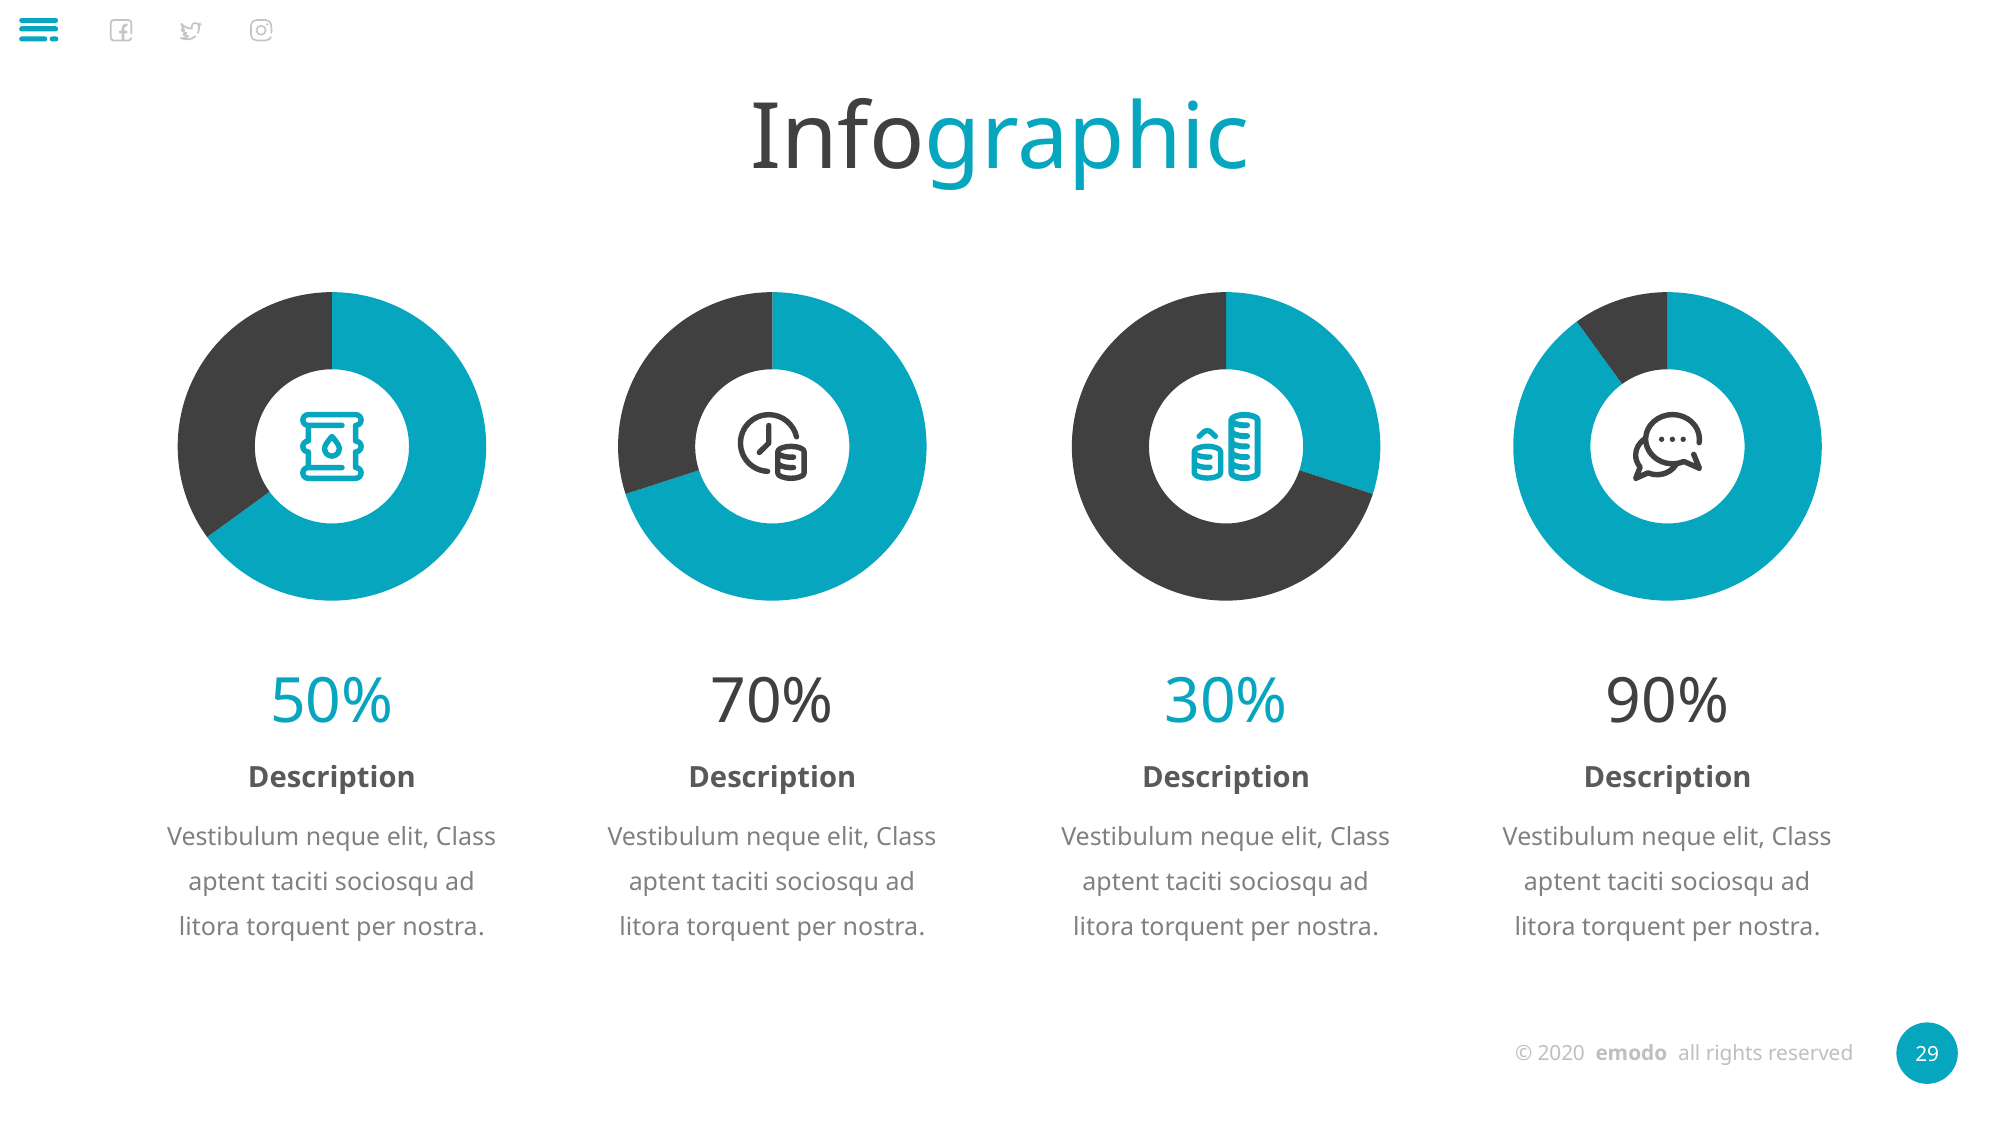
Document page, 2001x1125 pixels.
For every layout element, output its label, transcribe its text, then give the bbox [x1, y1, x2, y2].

text_box Description [247, 741, 417, 794]
text_box Vestibulum neque elit, Class aptent taciti sociosqu ad litora torquent per nostra. [600, 805, 944, 941]
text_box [19, 17, 273, 42]
text_box Vestibulum neque elit, Class aptent taciti sociosqu ad litora torquent per nostra. [160, 805, 504, 941]
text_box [1523, 1022, 1958, 1084]
text_box Description [1583, 740, 1752, 794]
text_box 70% [695, 652, 849, 743]
text_box Vestibulum neque elit, Class aptent taciti sociosqu ad litora torquent per nostra. [1054, 805, 1398, 941]
text_box Infographic [691, 76, 1309, 187]
text_box Description [1142, 740, 1311, 794]
text_box Description [688, 741, 857, 794]
text_box 30% [1149, 652, 1303, 743]
chart [162, 285, 502, 608]
text_box 50% [255, 652, 409, 743]
chart [1056, 285, 1396, 608]
text_box Vestibulum neque elit, Class aptent taciti sociosqu ad litora torquent per nostra. [1496, 805, 1839, 940]
chart [1498, 285, 1838, 608]
text_box 90% [1591, 652, 1745, 743]
chart [602, 285, 942, 608]
